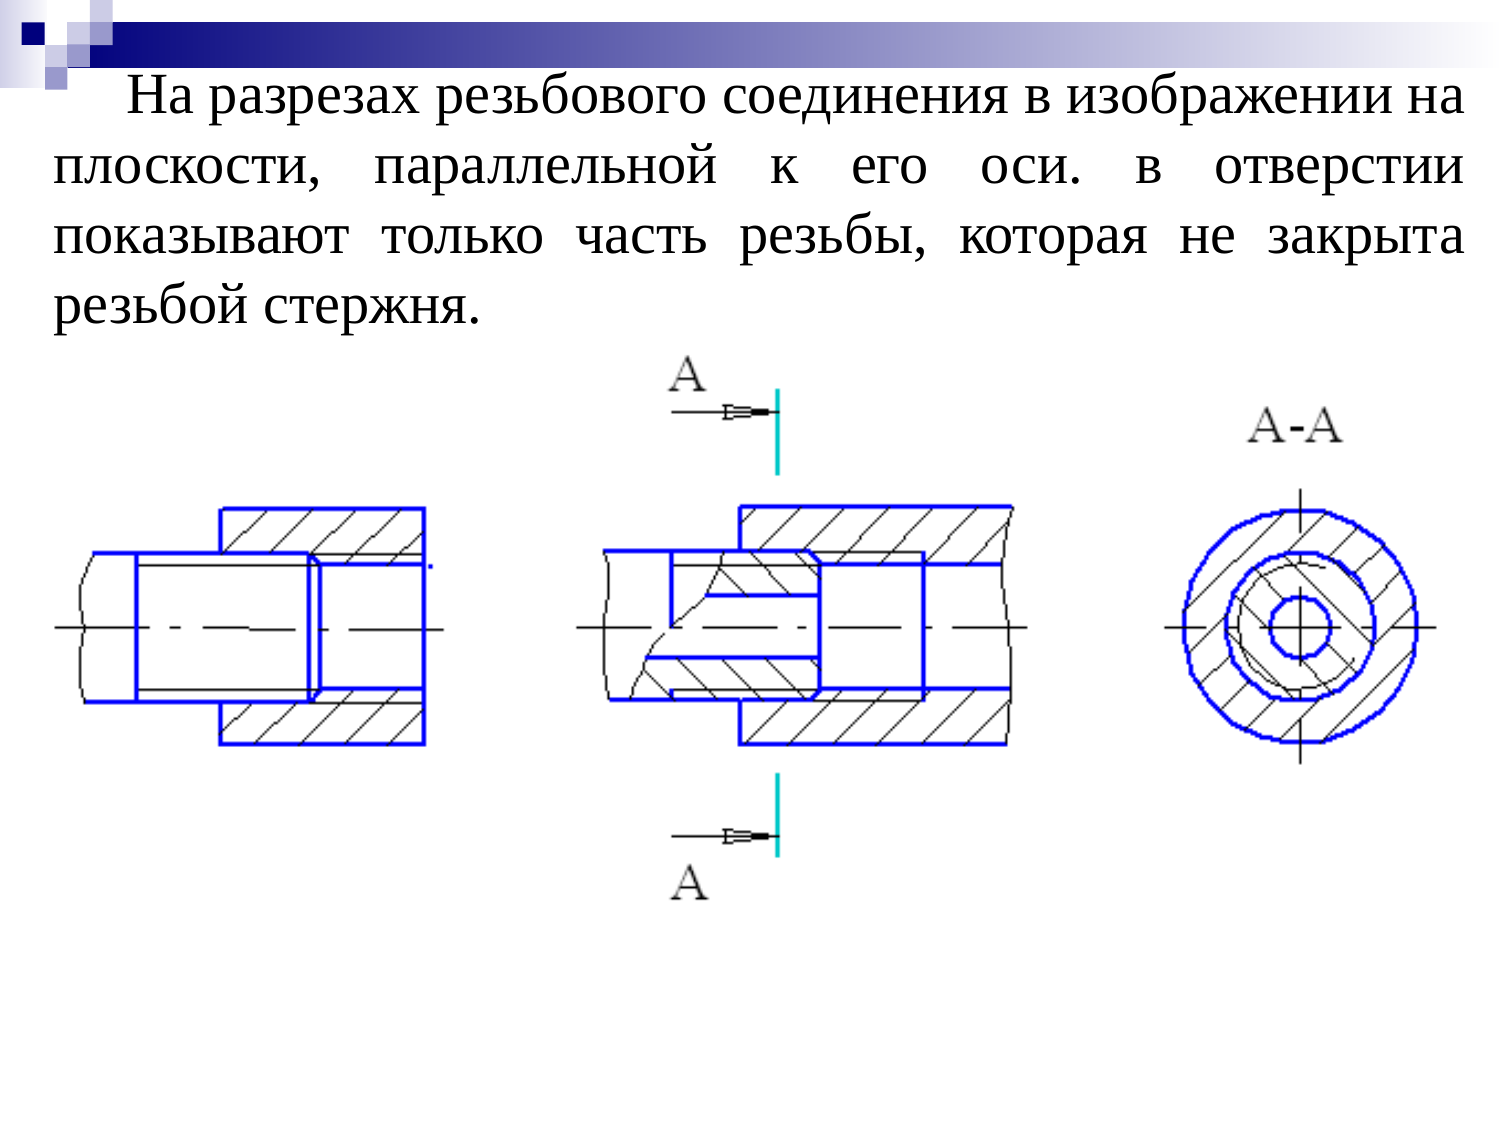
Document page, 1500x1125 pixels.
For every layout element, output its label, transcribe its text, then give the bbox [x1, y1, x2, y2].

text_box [0, 345, 1460, 938]
text_box На разрезах резьбового соединения в изображении на плоскости, параллельной к его оси. в отверстии показывают только часть резьбы, которая не закрыта резьбой стержня. [38, 47, 1481, 343]
